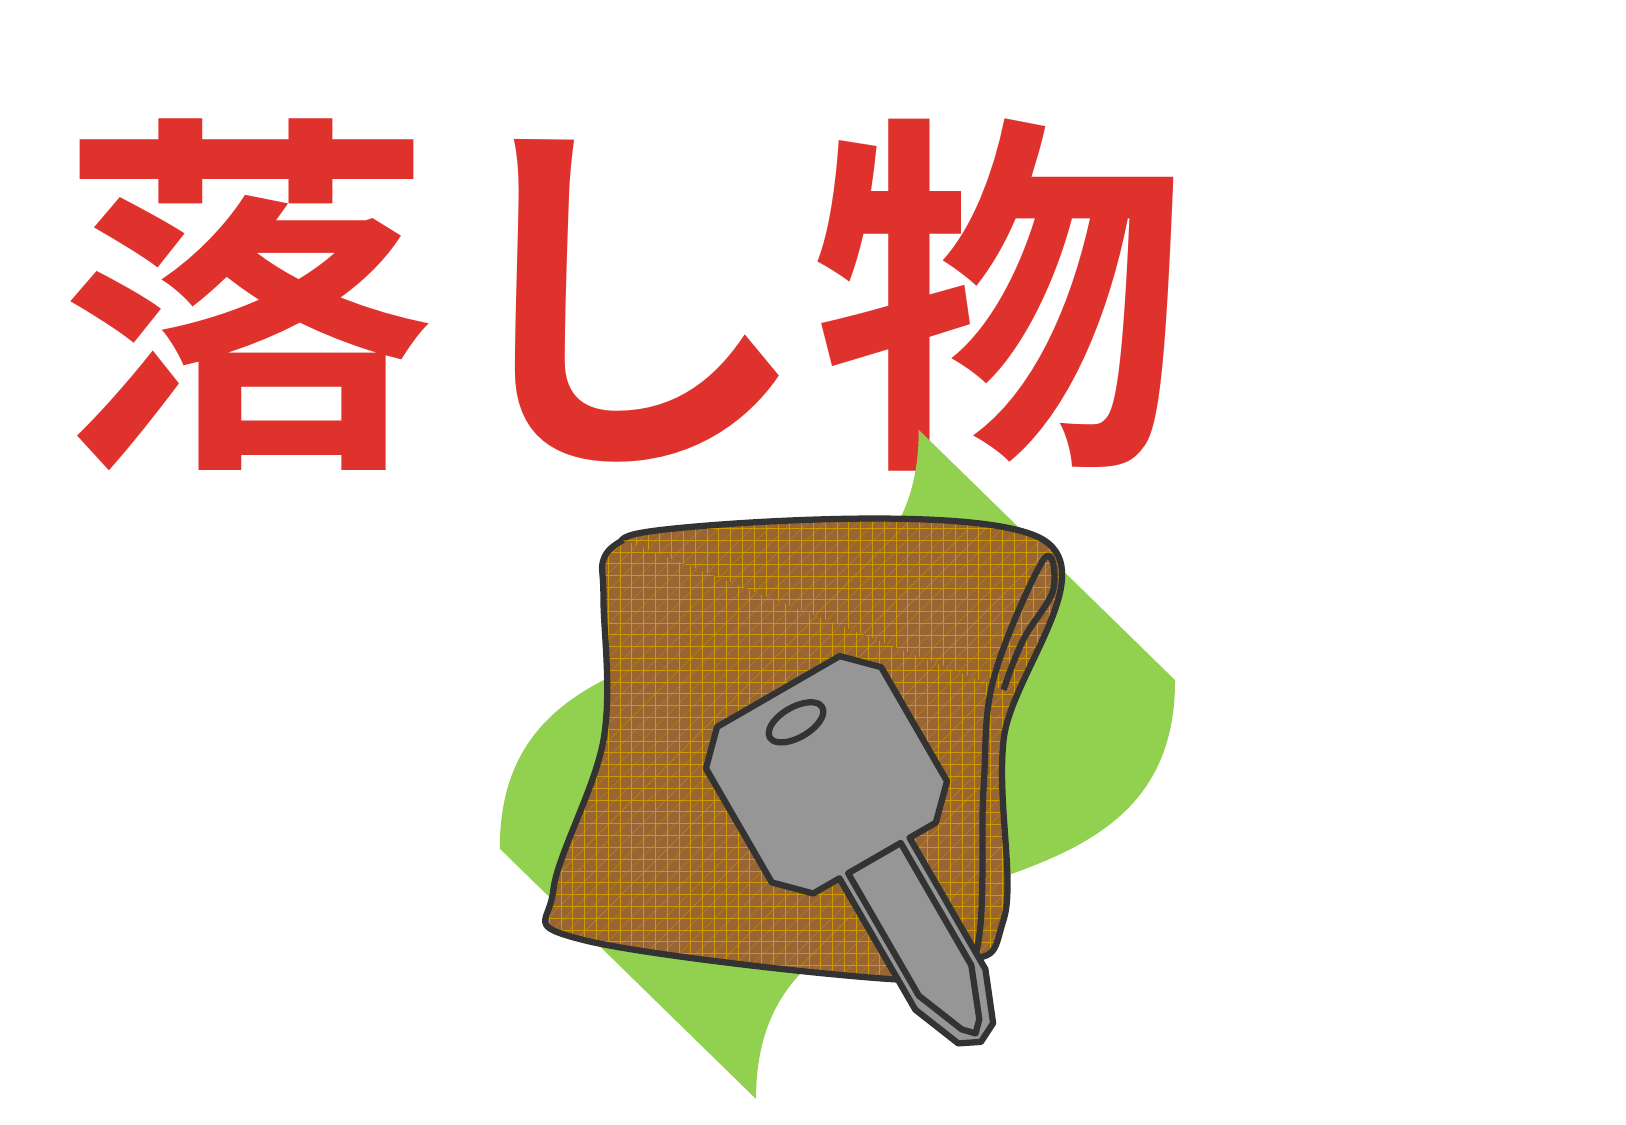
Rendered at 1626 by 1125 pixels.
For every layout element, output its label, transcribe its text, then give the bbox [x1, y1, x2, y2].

text_box 落し物 [44, 54, 1581, 520]
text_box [524, 504, 1136, 1070]
